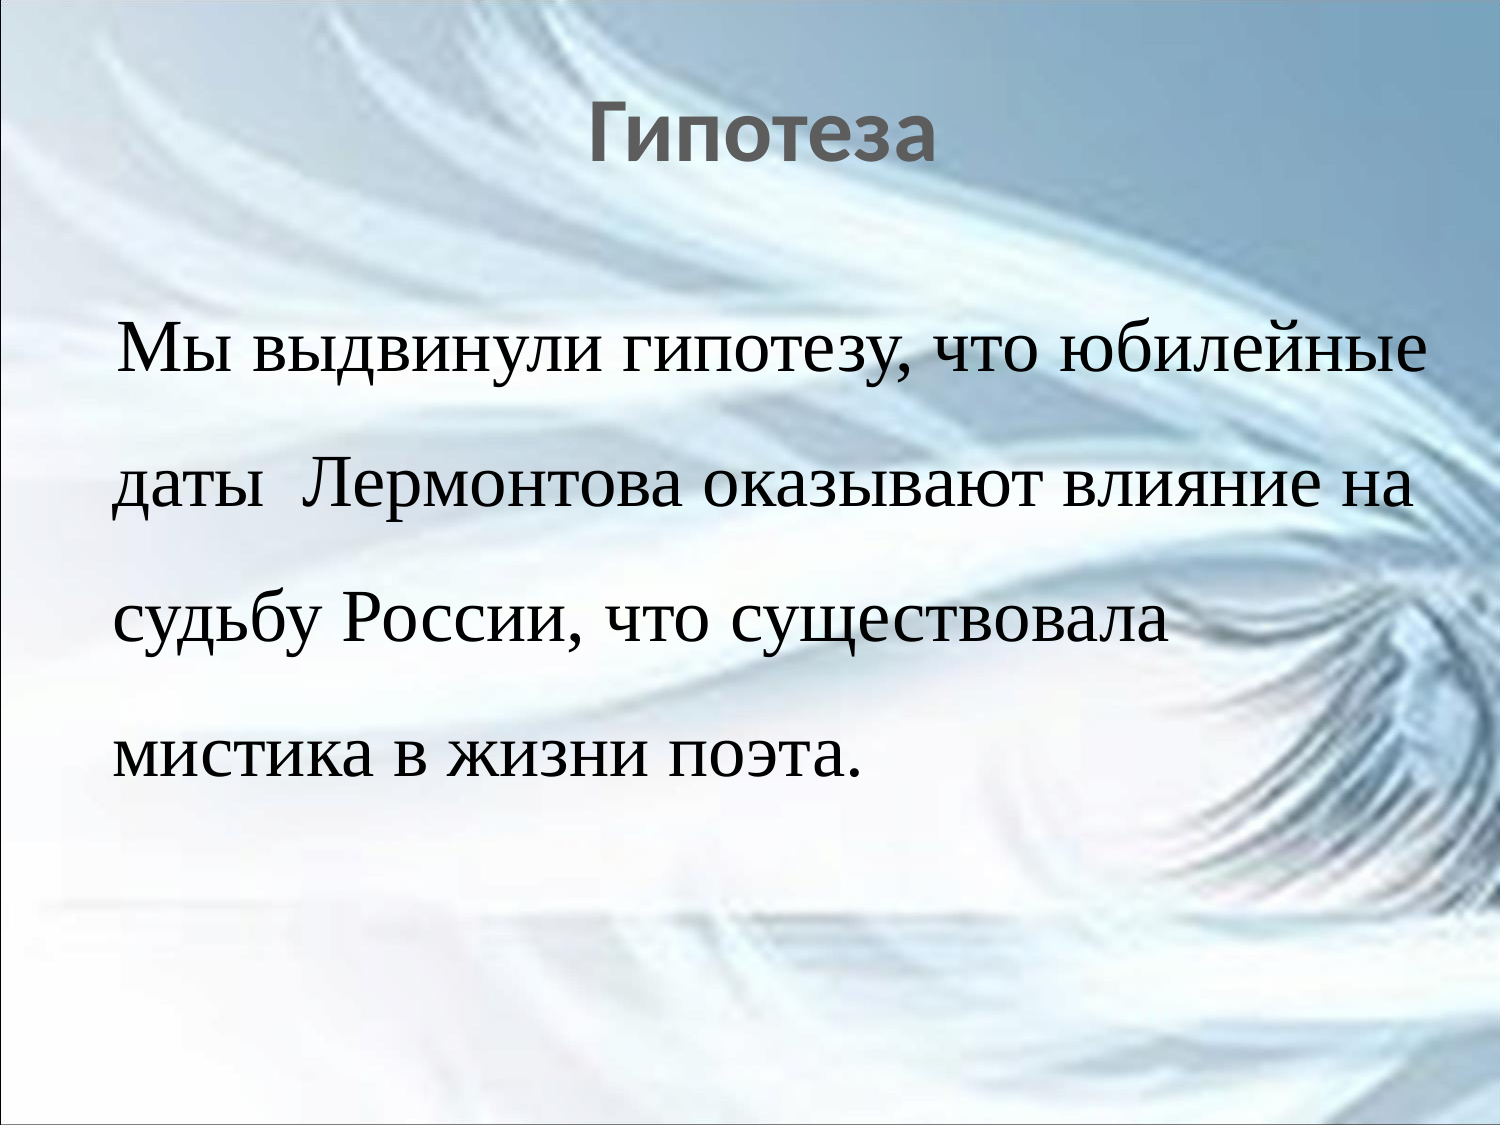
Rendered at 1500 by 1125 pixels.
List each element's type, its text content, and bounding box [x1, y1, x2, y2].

list Мы выдвинули гипотезу, что юбилейные даты Лермонтова оказывают влияние на судьбу России, что существовала мистика в жизни поэта. [40, 243, 1460, 987]
picture [0, 0, 1500, 1125]
title Гипотеза [88, 30, 1439, 219]
